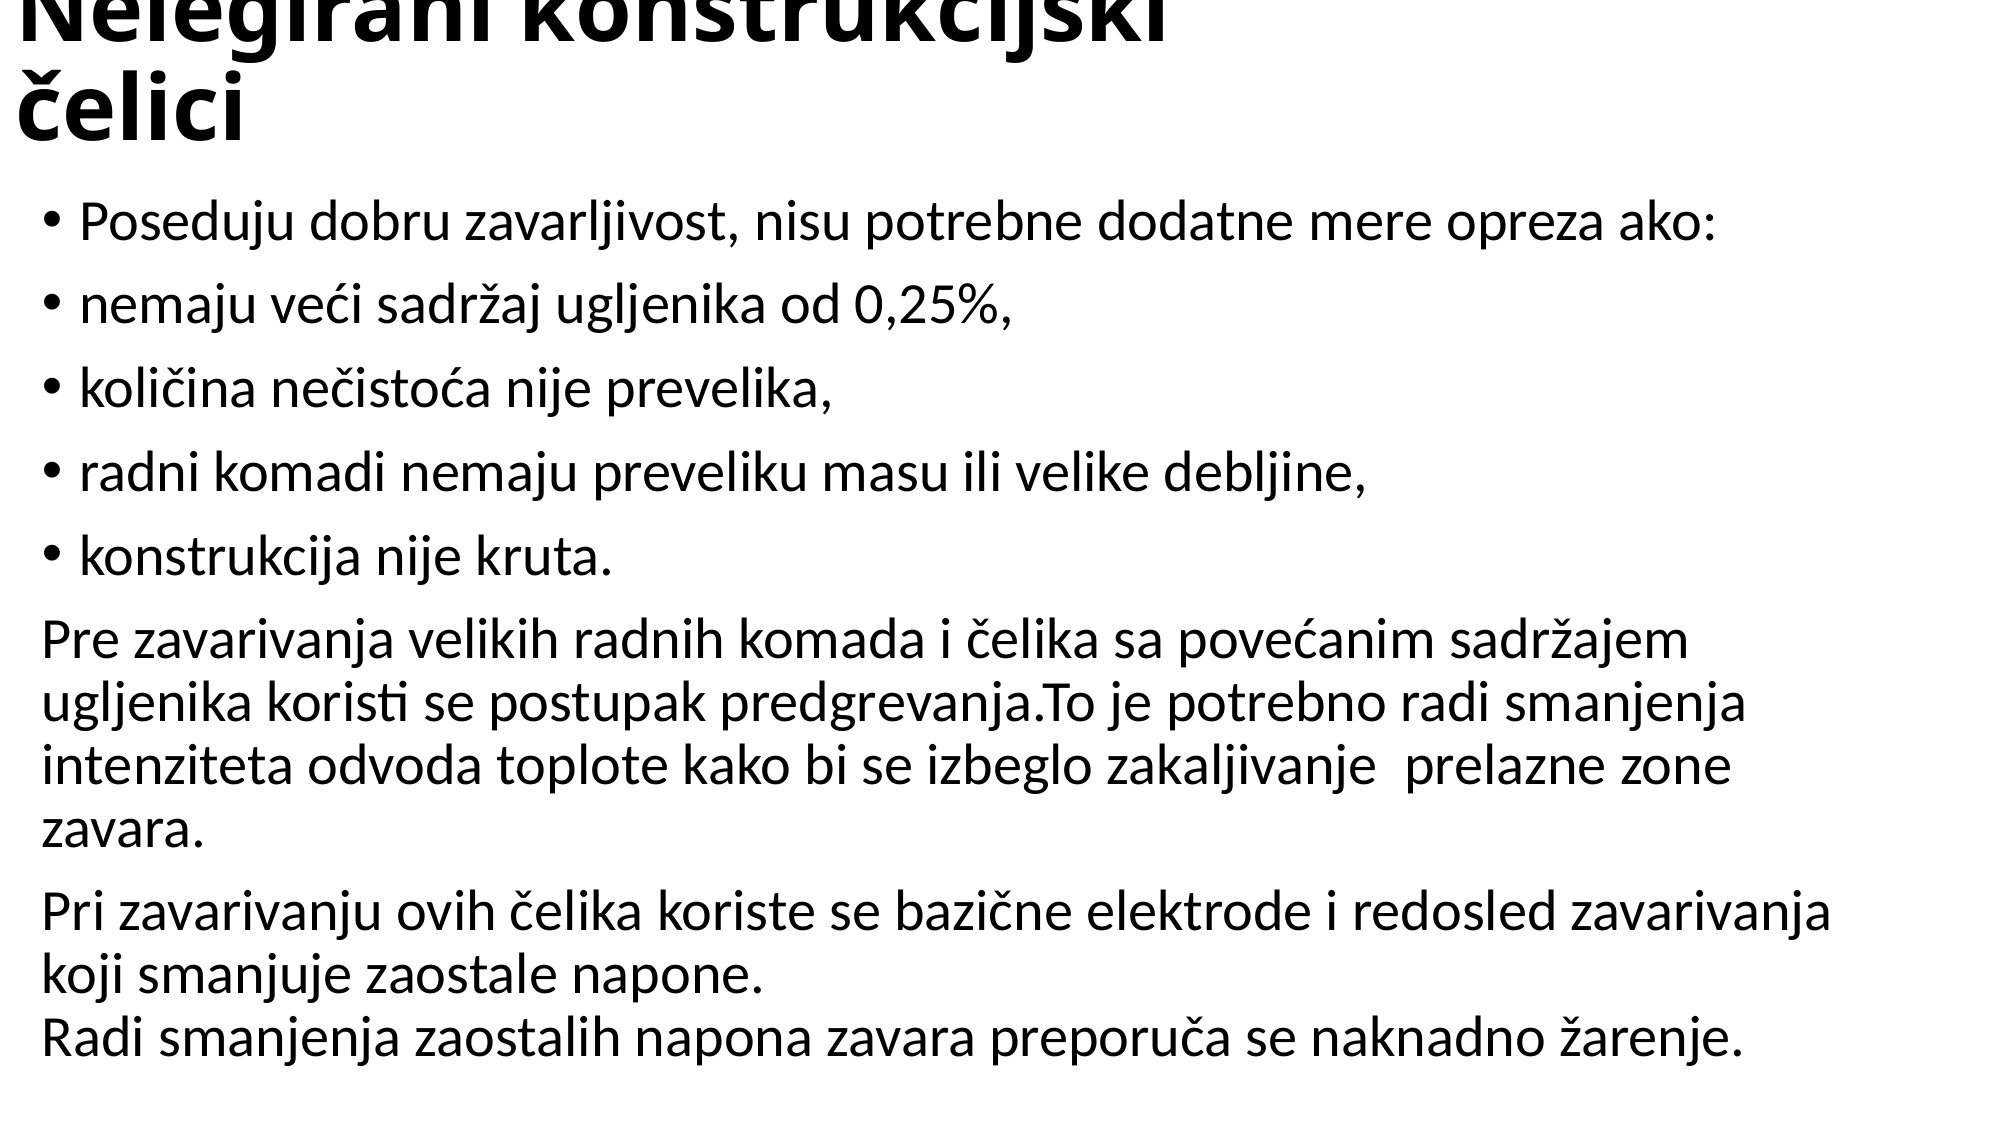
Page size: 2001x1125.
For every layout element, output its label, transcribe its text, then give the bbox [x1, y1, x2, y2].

title Nelegirani konstrukcijski čelici [0, 0, 1421, 123]
list Poseduju dobru zavarljivost, nisu potrebne dodatne mere opreza ako: nemaju veći sadržaj ugljenika od 0,25%, količina nečistoća nije prevelika, radni komadi nemaju preveliku masu ili velike debljine, konstrukcija nije kruta. Pre zavarivanja velikih radnih komada i čelika sa povećanim sadržajem ugljenika koristi se postupak predgrevanja.To je potrebno radi smanjenja intenziteta odvoda toplote kako bi se izbeglo zakaljivanje prelazne zone zavara. Pri zavarivanju ovih čelika koriste se bazične elektrode i redosled zavarivanja koji smanjuje zaostale napone. Radi smanjenja zaostalih napona zavara preporuča se naknadno žarenje. [26, 182, 1863, 1082]
